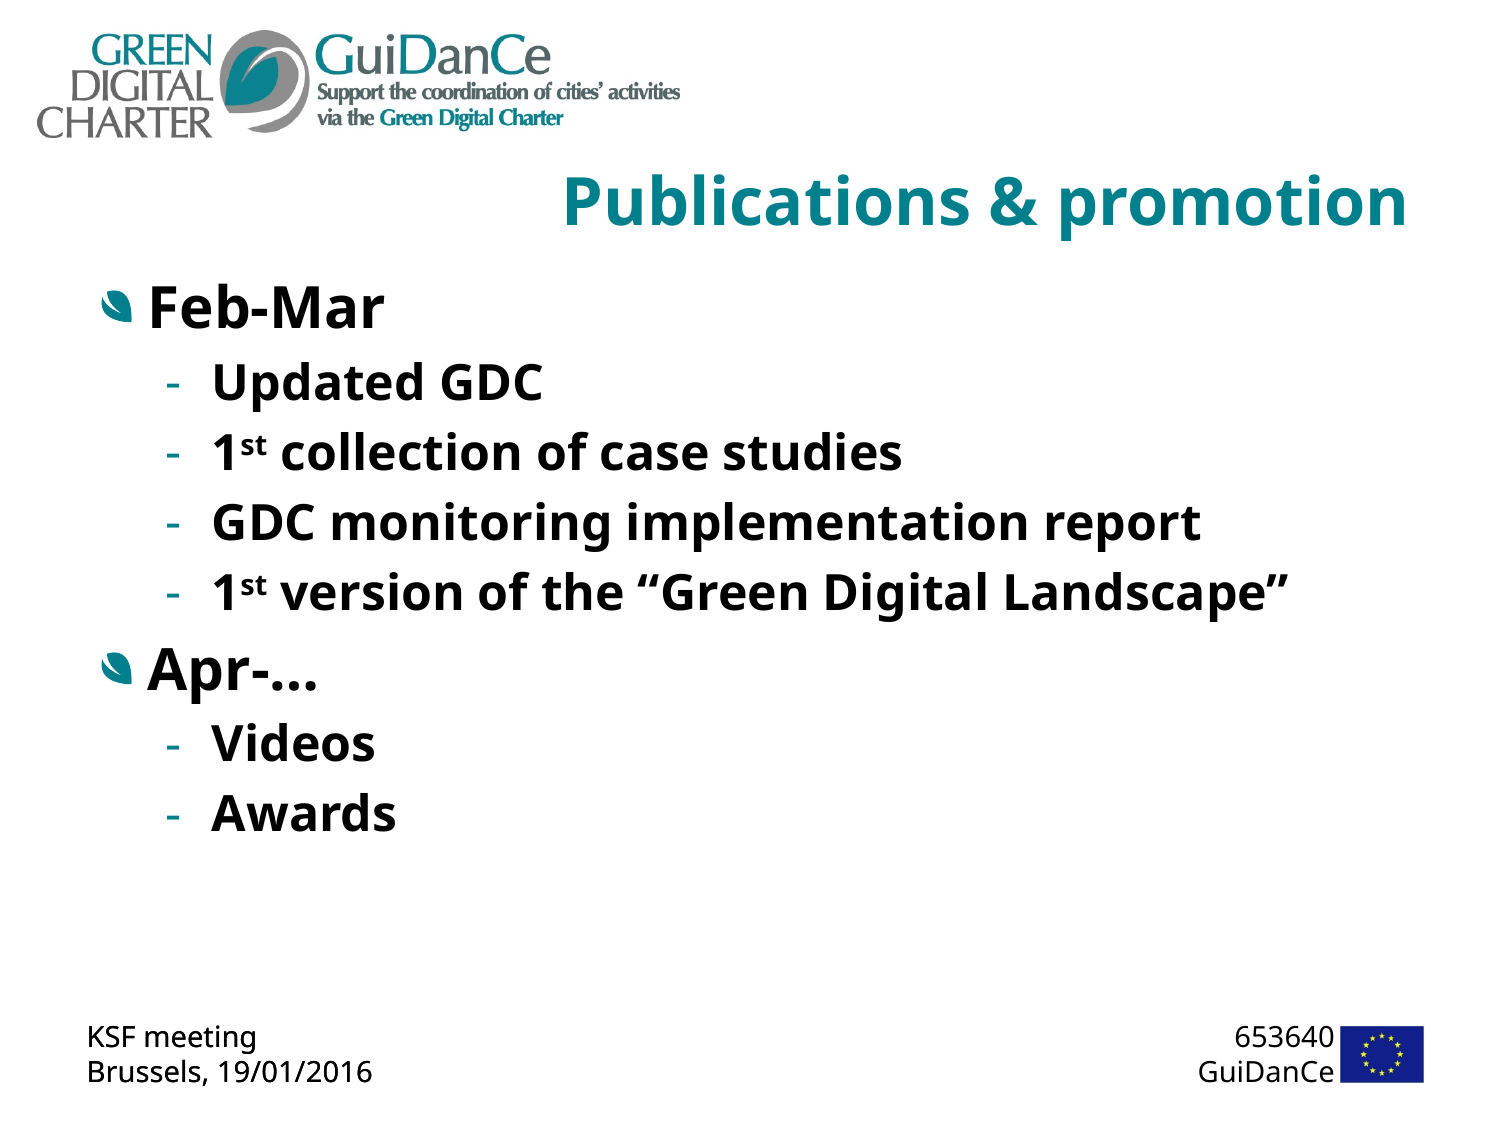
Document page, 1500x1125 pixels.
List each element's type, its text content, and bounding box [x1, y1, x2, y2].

list Feb-Mar Updated GDC 1st collection of case studies GDC monitoring implementation report 1st version of the “Green Digital Landscape” Apr-… Videos Awards [75, 262, 1425, 1006]
picture [1338, 1024, 1425, 1084]
picture [90, 284, 131, 326]
title Publications & promotion [371, 142, 1425, 256]
picture [90, 646, 131, 688]
picture [37, 30, 680, 138]
